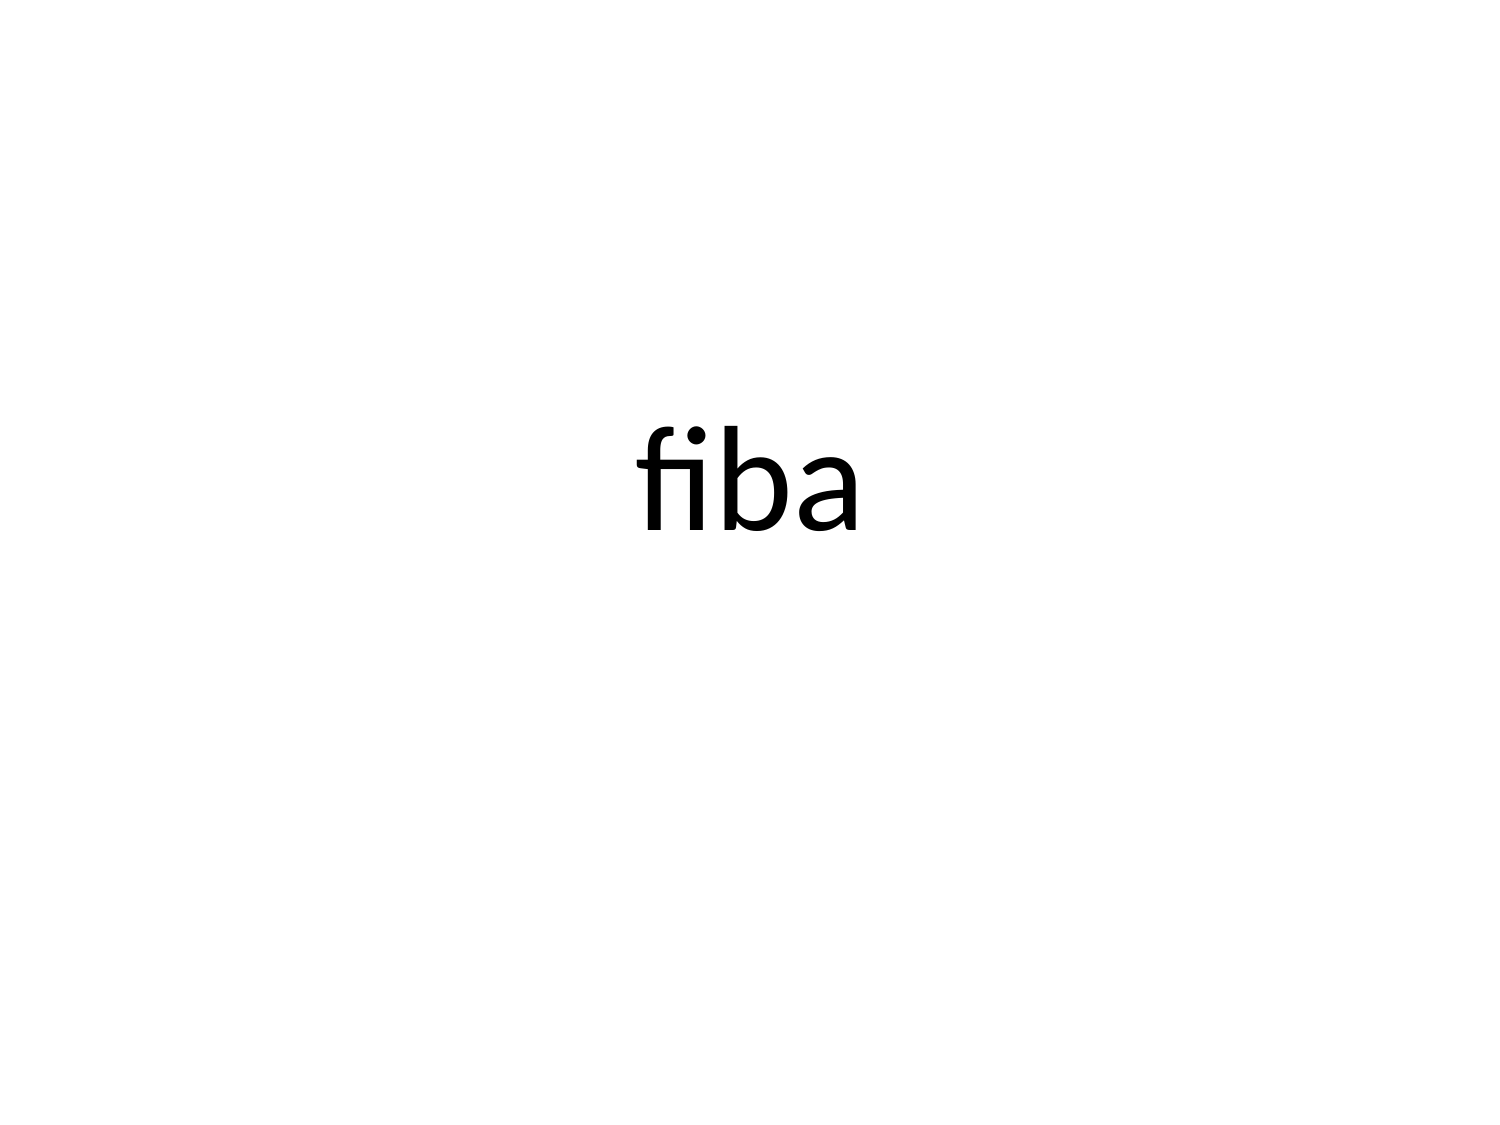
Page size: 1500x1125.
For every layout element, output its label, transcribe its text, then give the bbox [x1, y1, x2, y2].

title fiba [112, 349, 1388, 591]
